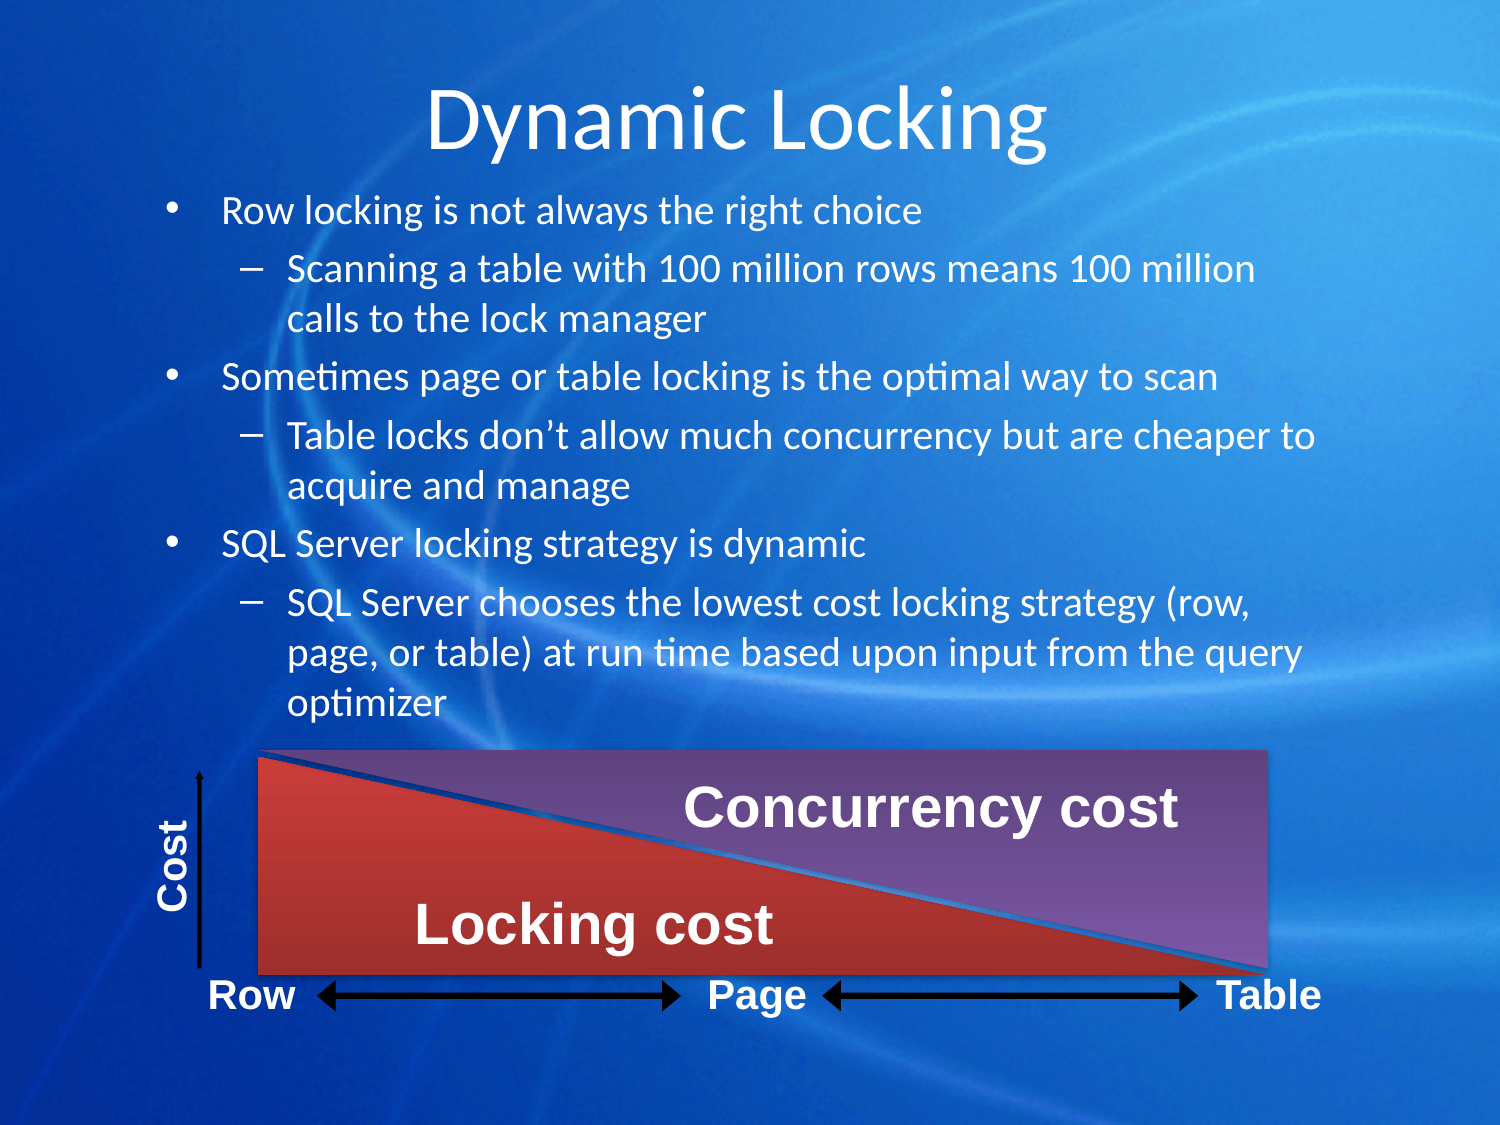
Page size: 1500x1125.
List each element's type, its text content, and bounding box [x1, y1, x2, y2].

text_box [137, 749, 1339, 1026]
title Dynamic Locking [62, 37, 1413, 188]
picture [0, 0, 1500, 1125]
list Row locking is not always the right choice Scanning a table with 100 million rows means 100 million calls to the lock manager Sometimes page or table locking is the optimal way to scan Table locks don’t allow much concurrency but are cheaper to acquire and manage SQL Server locking strategy is dynamic SQL Server chooses the lowest cost locking strategy (row, page, or table) at run time based upon input from the query optimizer [150, 174, 1350, 1013]
